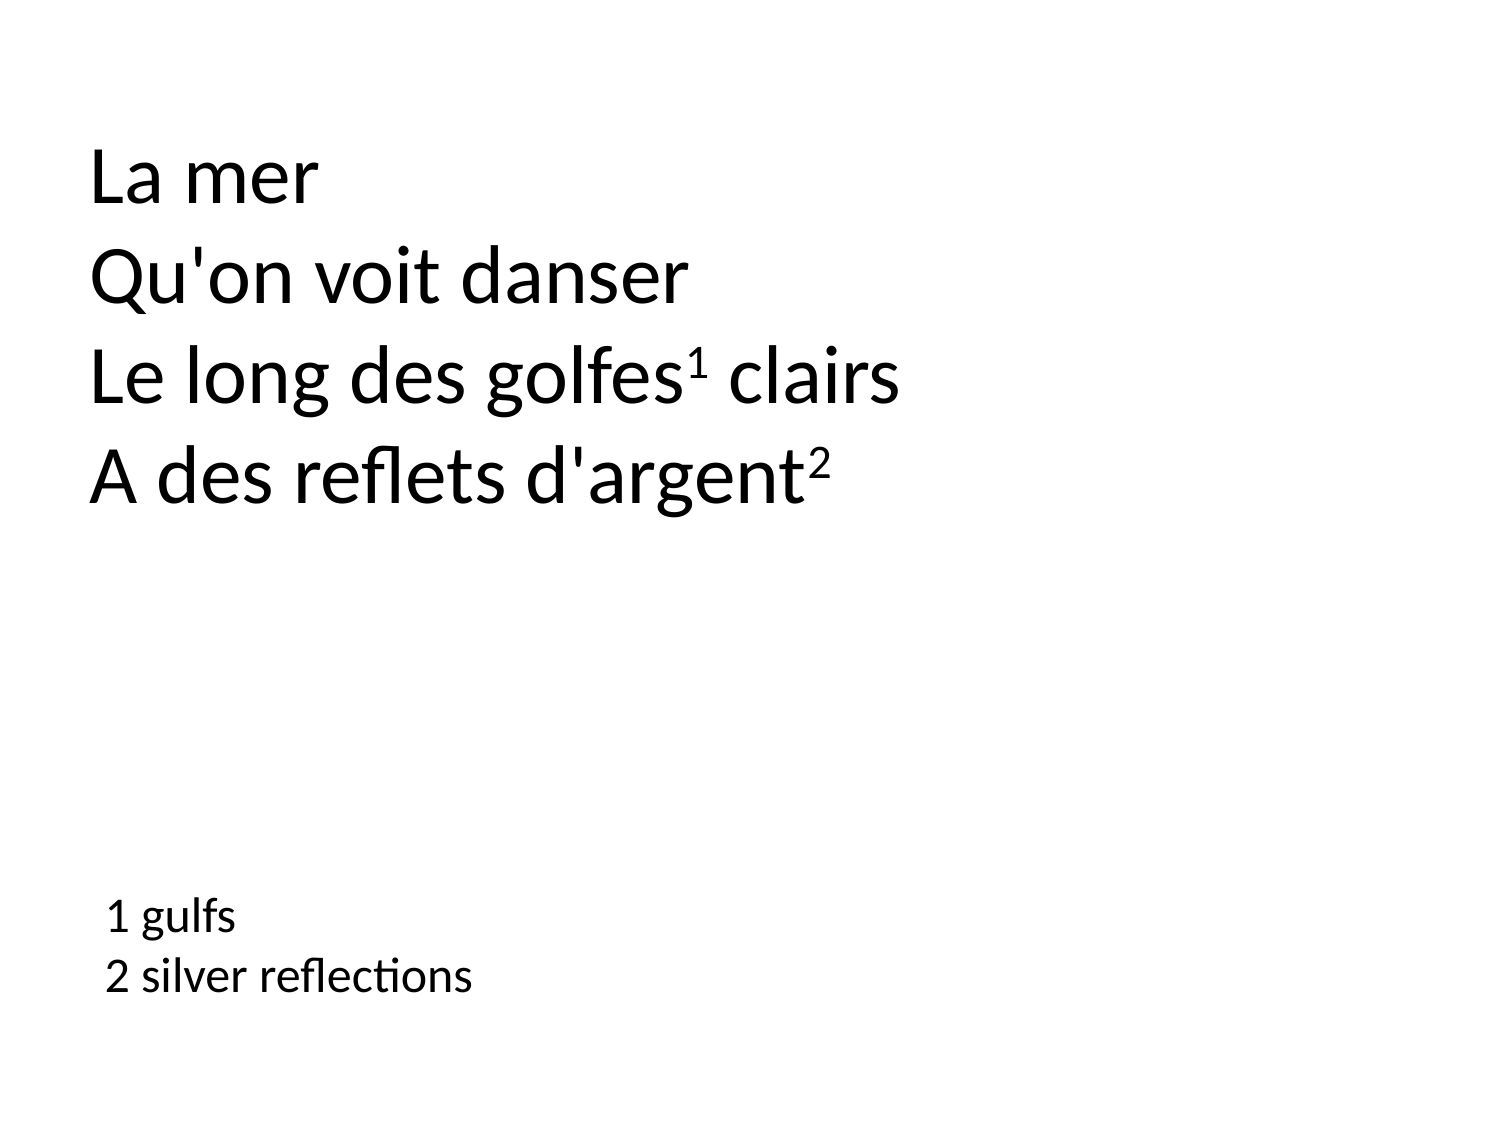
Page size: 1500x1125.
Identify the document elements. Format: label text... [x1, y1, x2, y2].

text_box 1 gulfs 2 silver reflections [89, 874, 489, 1010]
text_box La mer Qu'on voit danser Le long des golfes1 clairs A des reflets d'argent2 [74, 112, 1263, 927]
